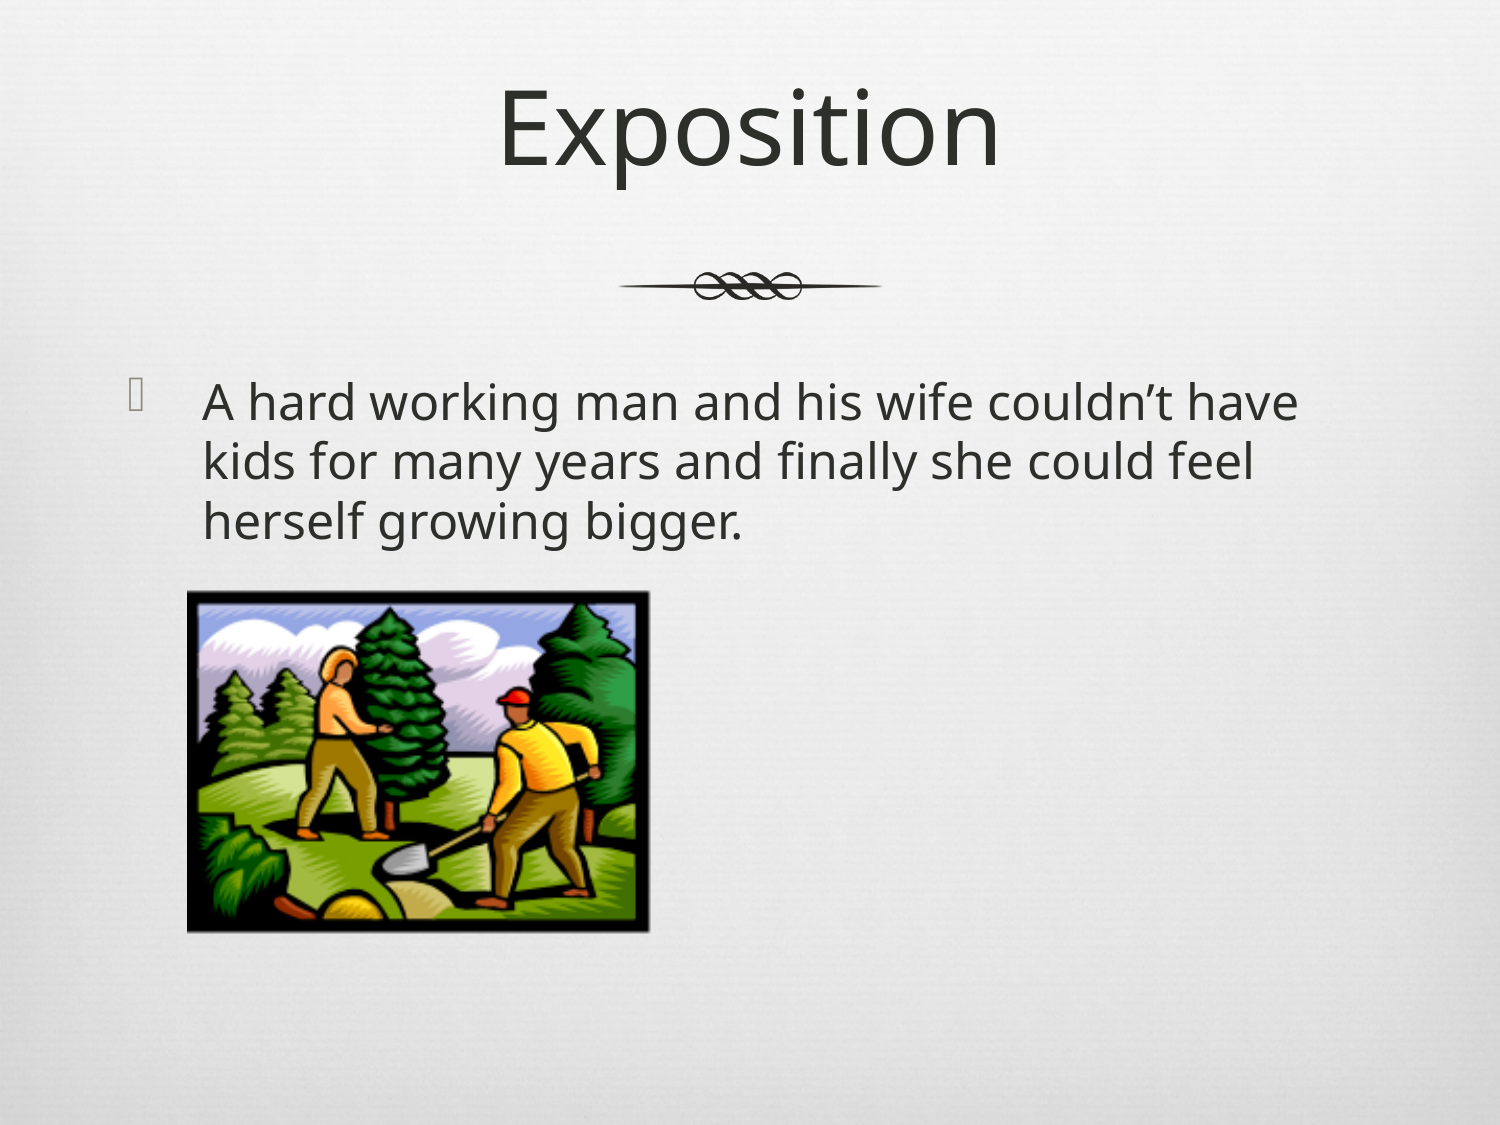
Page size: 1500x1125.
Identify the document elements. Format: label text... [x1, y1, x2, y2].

picture [186, 586, 655, 938]
title Exposition [112, 11, 1388, 236]
picture [615, 272, 885, 300]
list A hard working man and his wife couldn’t have kids for many years and finally she could feel herself growing bigger. [112, 362, 1388, 963]
